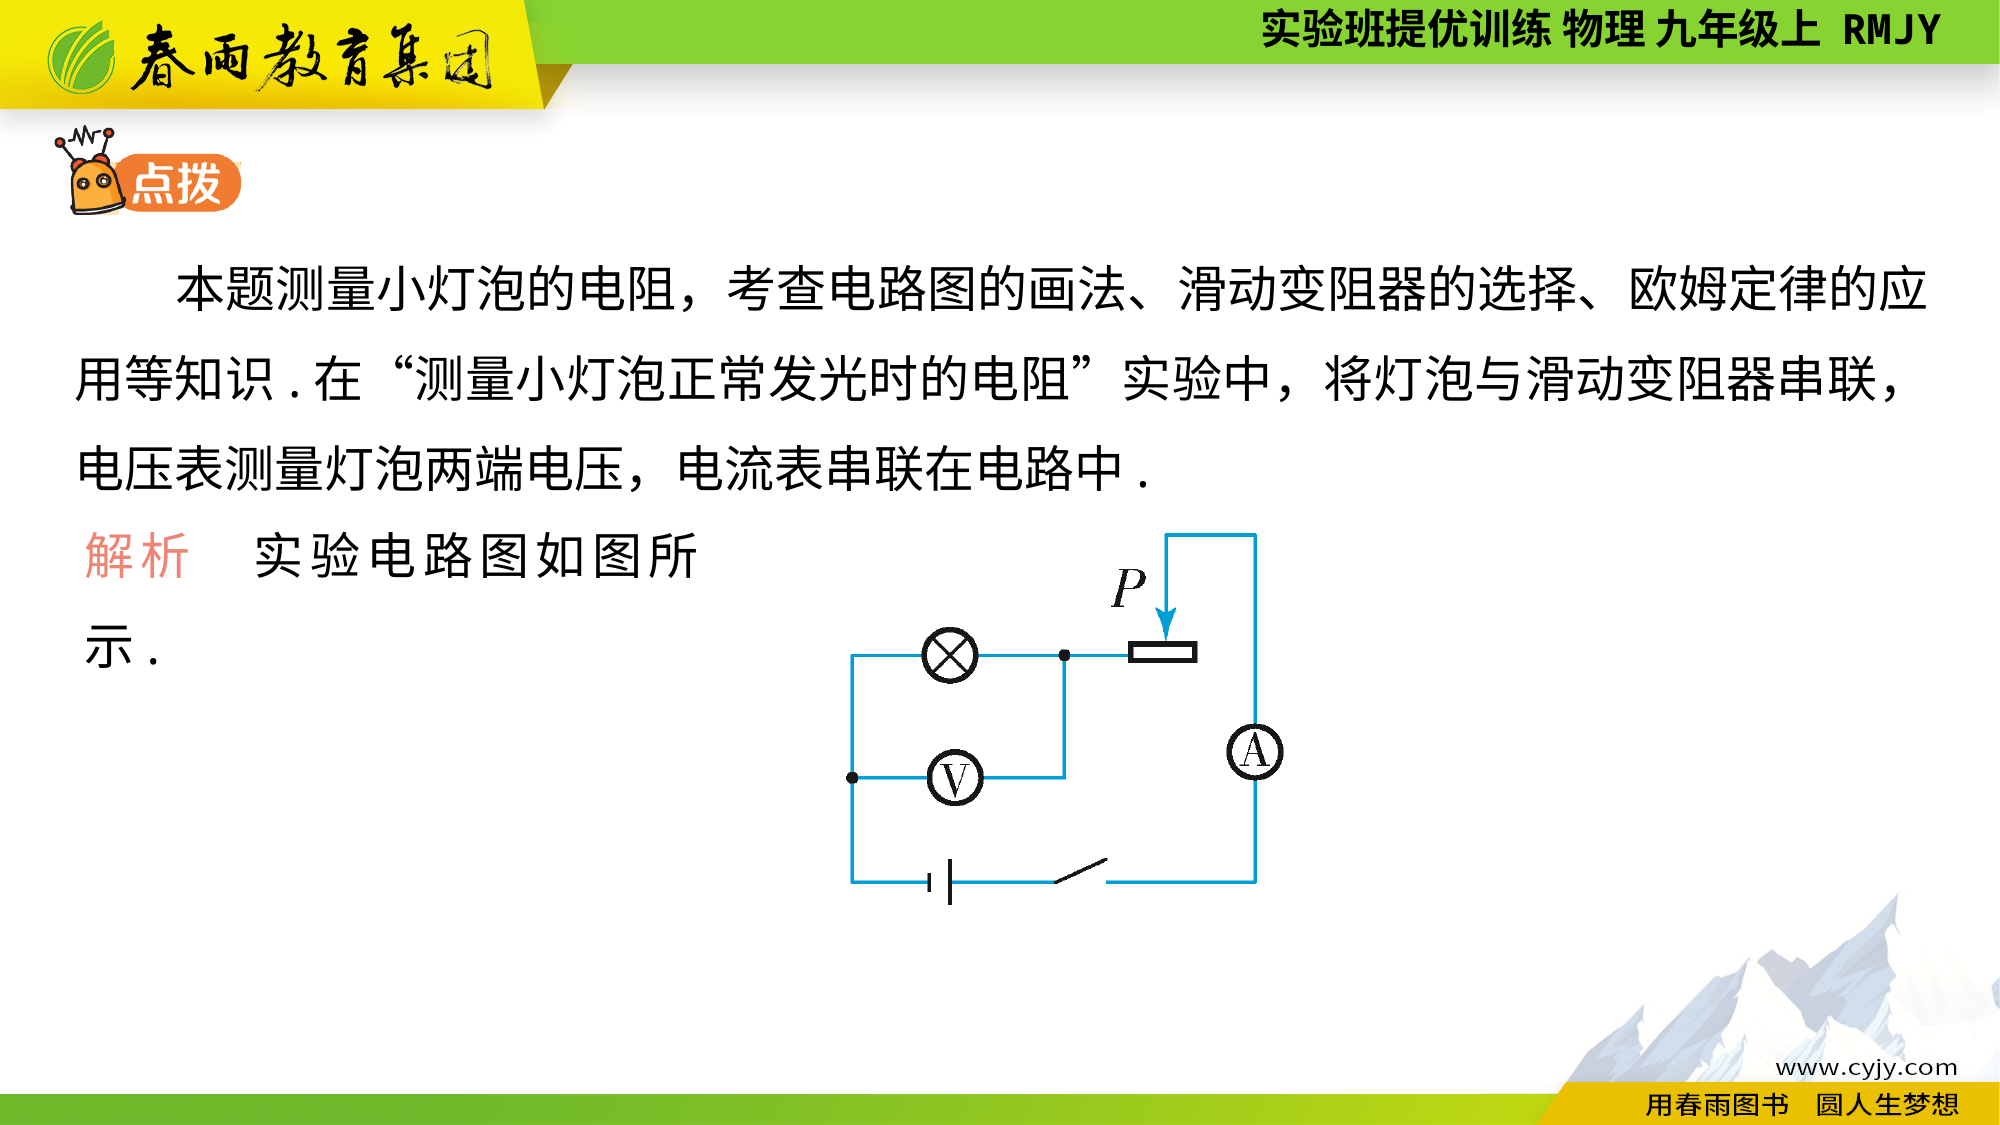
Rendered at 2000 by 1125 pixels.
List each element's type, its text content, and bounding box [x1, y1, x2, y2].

picture [0, 0, 2000, 1125]
text_box 解析 实验电路图如图所示. [69, 486, 714, 592]
list 本题测量小灯泡的电阻，考查电路图的画法、滑动变阻器的选择、欧姆定律的应用等知识.在“测量小灯泡正常发光时的电阻”实验中，将灯泡与滑动变阻器串联，电压表测量灯泡两端电压，电流表串联在电路中. [59, 219, 1944, 497]
